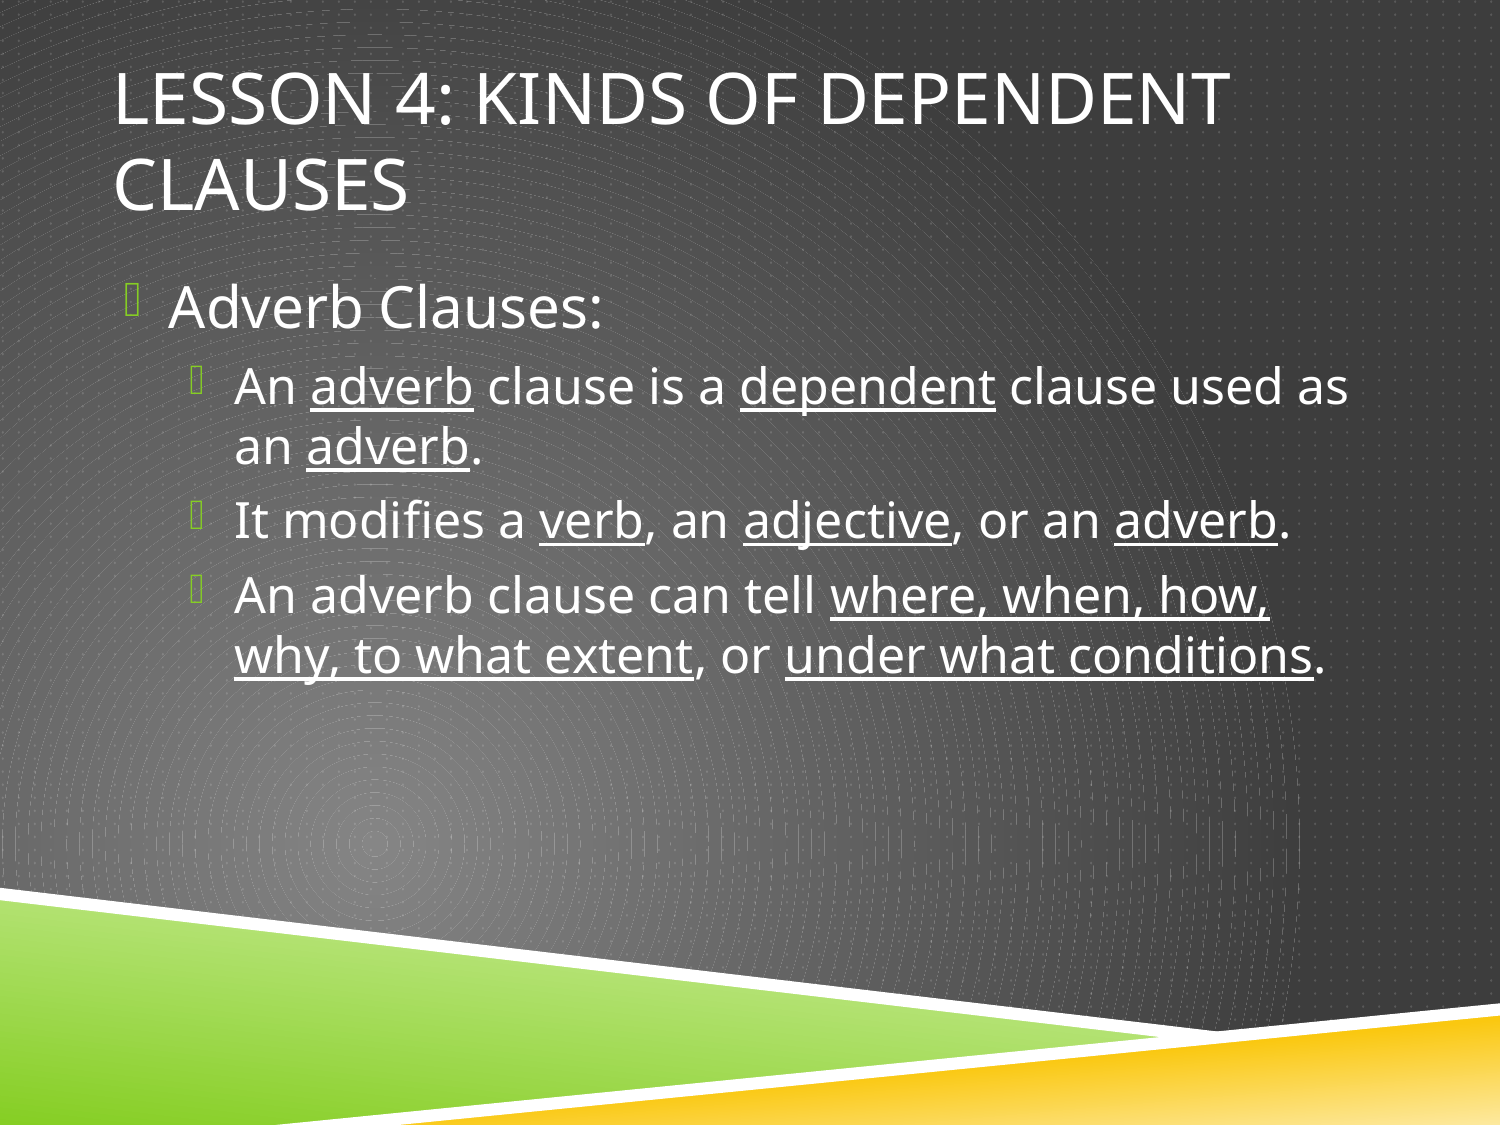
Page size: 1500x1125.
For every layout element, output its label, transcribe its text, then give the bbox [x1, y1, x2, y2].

list Adverb Clauses: An adverb clause is a dependent clause used as an adverb. It modifies a verb, an adjective, or an adverb. An adverb clause can tell where, when, how, why, to what extent, or under what conditions. [112, 262, 1388, 875]
title Lesson 4: Kinds of Dependent Clauses [112, 45, 1388, 233]
